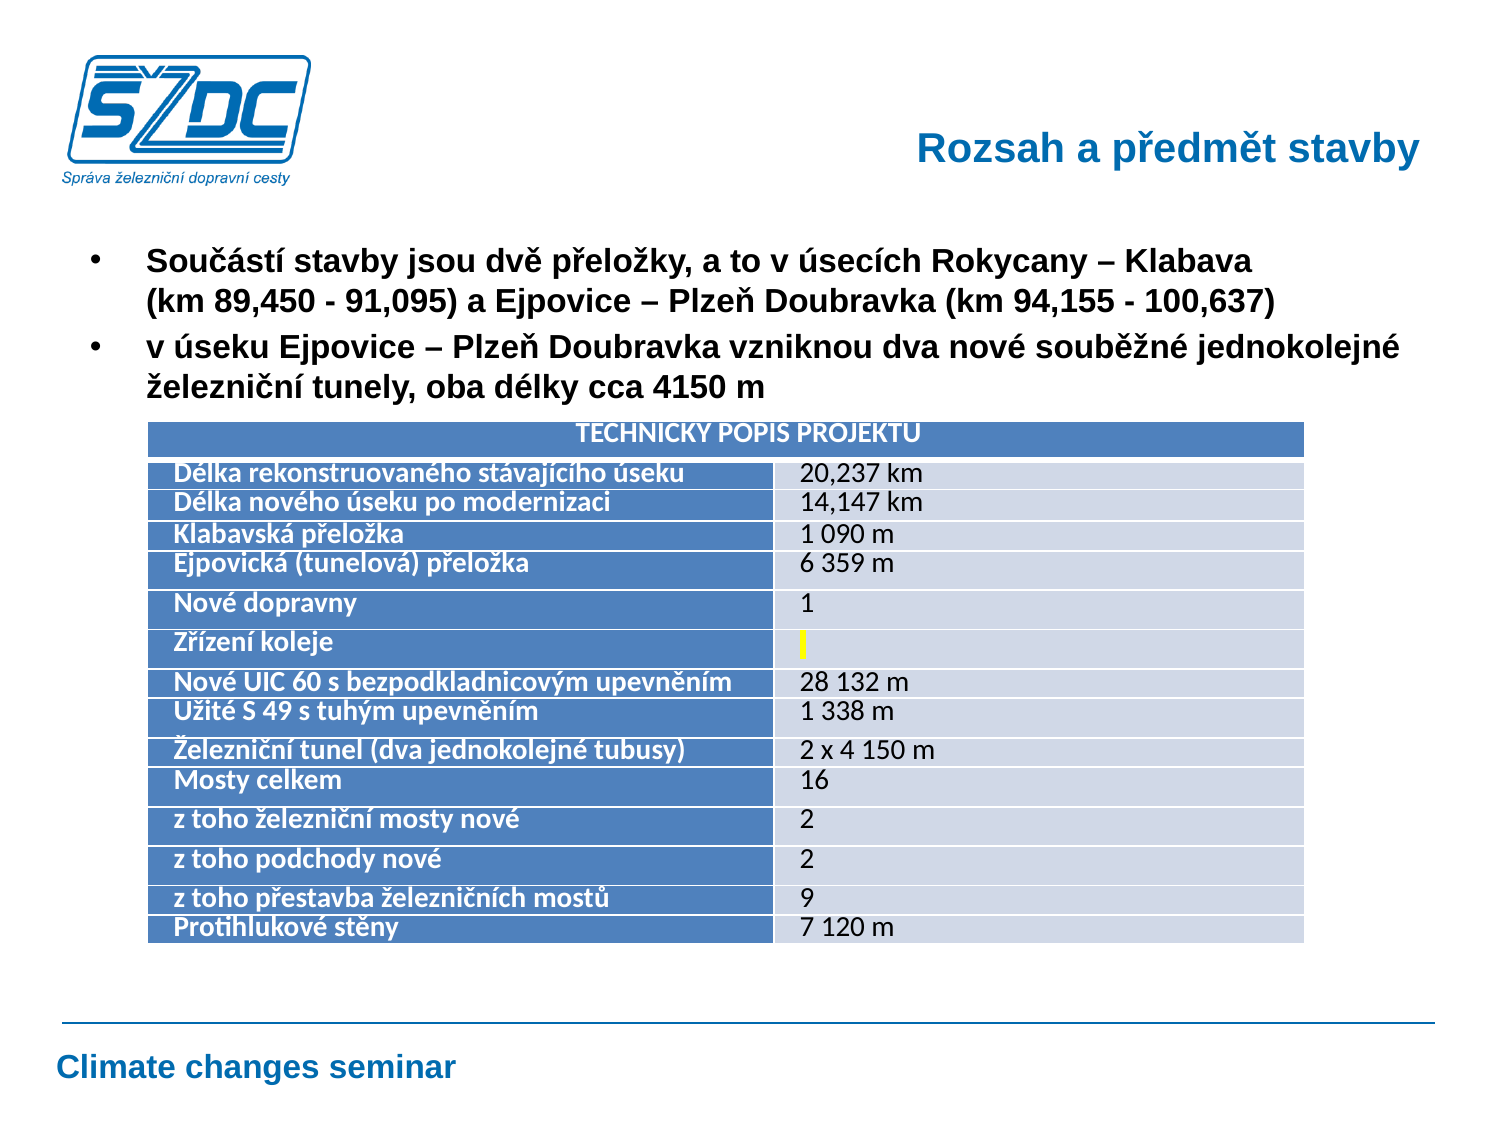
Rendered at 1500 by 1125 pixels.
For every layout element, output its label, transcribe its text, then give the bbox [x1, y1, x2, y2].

table_header TECHNICKÝ POPIS PROJEKTU [148, 422, 1304, 457]
table_cell 1 090 m [775, 522, 1304, 550]
picture [62, 55, 311, 186]
list Rozsah a předmět stavby [395, 113, 1436, 197]
table_cell 2 [775, 847, 1304, 885]
table_cell 16 [775, 768, 1304, 806]
table_cell z toho železniční mosty nové [148, 808, 773, 845]
table_cell Protihlukové stěny [148, 916, 773, 943]
table_cell Délka rekonstruovaného stávajícího úseku [148, 463, 773, 489]
table_cell 2 [775, 808, 1304, 845]
table_cell Zřízení koleje [148, 630, 773, 668]
table_cell z toho přestavba železničních mostů [148, 886, 773, 914]
table_cell 2 x 4 150 m [775, 739, 1304, 766]
table_cell Užité S 49 s tuhým upevněním [148, 699, 773, 737]
table_cell Mosty celkem [148, 768, 773, 806]
table_cell 6 359 m [775, 552, 1304, 589]
table_cell [775, 630, 1304, 668]
table_cell 1 338 m [775, 699, 1304, 737]
table_cell 7 120 m [775, 916, 1304, 943]
table_cell 20,237 km [775, 463, 1304, 489]
table_cell 1 [775, 591, 1304, 629]
table_cell Ejpovická (tunelová) přeložka [148, 552, 773, 589]
list Součástí stavby jsou dvě přeložky, a to v úsecích Rokycany – Klabava (km 89,450 - 91,095) a Ejpovice – Plzeň Doubravka (km 94,155 - 100,637) v úseku Ejpovice – Plzeň Doubravka vzniknou dva nové souběžné jednokolejné železniční tunely, oba délky cca 4150 m [75, 231, 1425, 1005]
table_cell Nové UIC 60 s bezpodkladnicovým upevněním [148, 670, 773, 697]
table_cell Klabavská přeložka [148, 522, 773, 550]
table_cell Délka nového úseku po modernizaci [148, 490, 773, 520]
table_cell 14,147 km [775, 490, 1304, 520]
table_cell Nové dopravny [148, 591, 773, 629]
list Climate changes seminar [41, 1038, 691, 1098]
table_cell 9 [775, 886, 1304, 914]
table_cell z toho podchody nové [148, 847, 773, 885]
table_cell 28 132 m [775, 670, 1304, 697]
table_cell Železniční tunel (dva jednokolejné tubusy) [148, 739, 773, 766]
